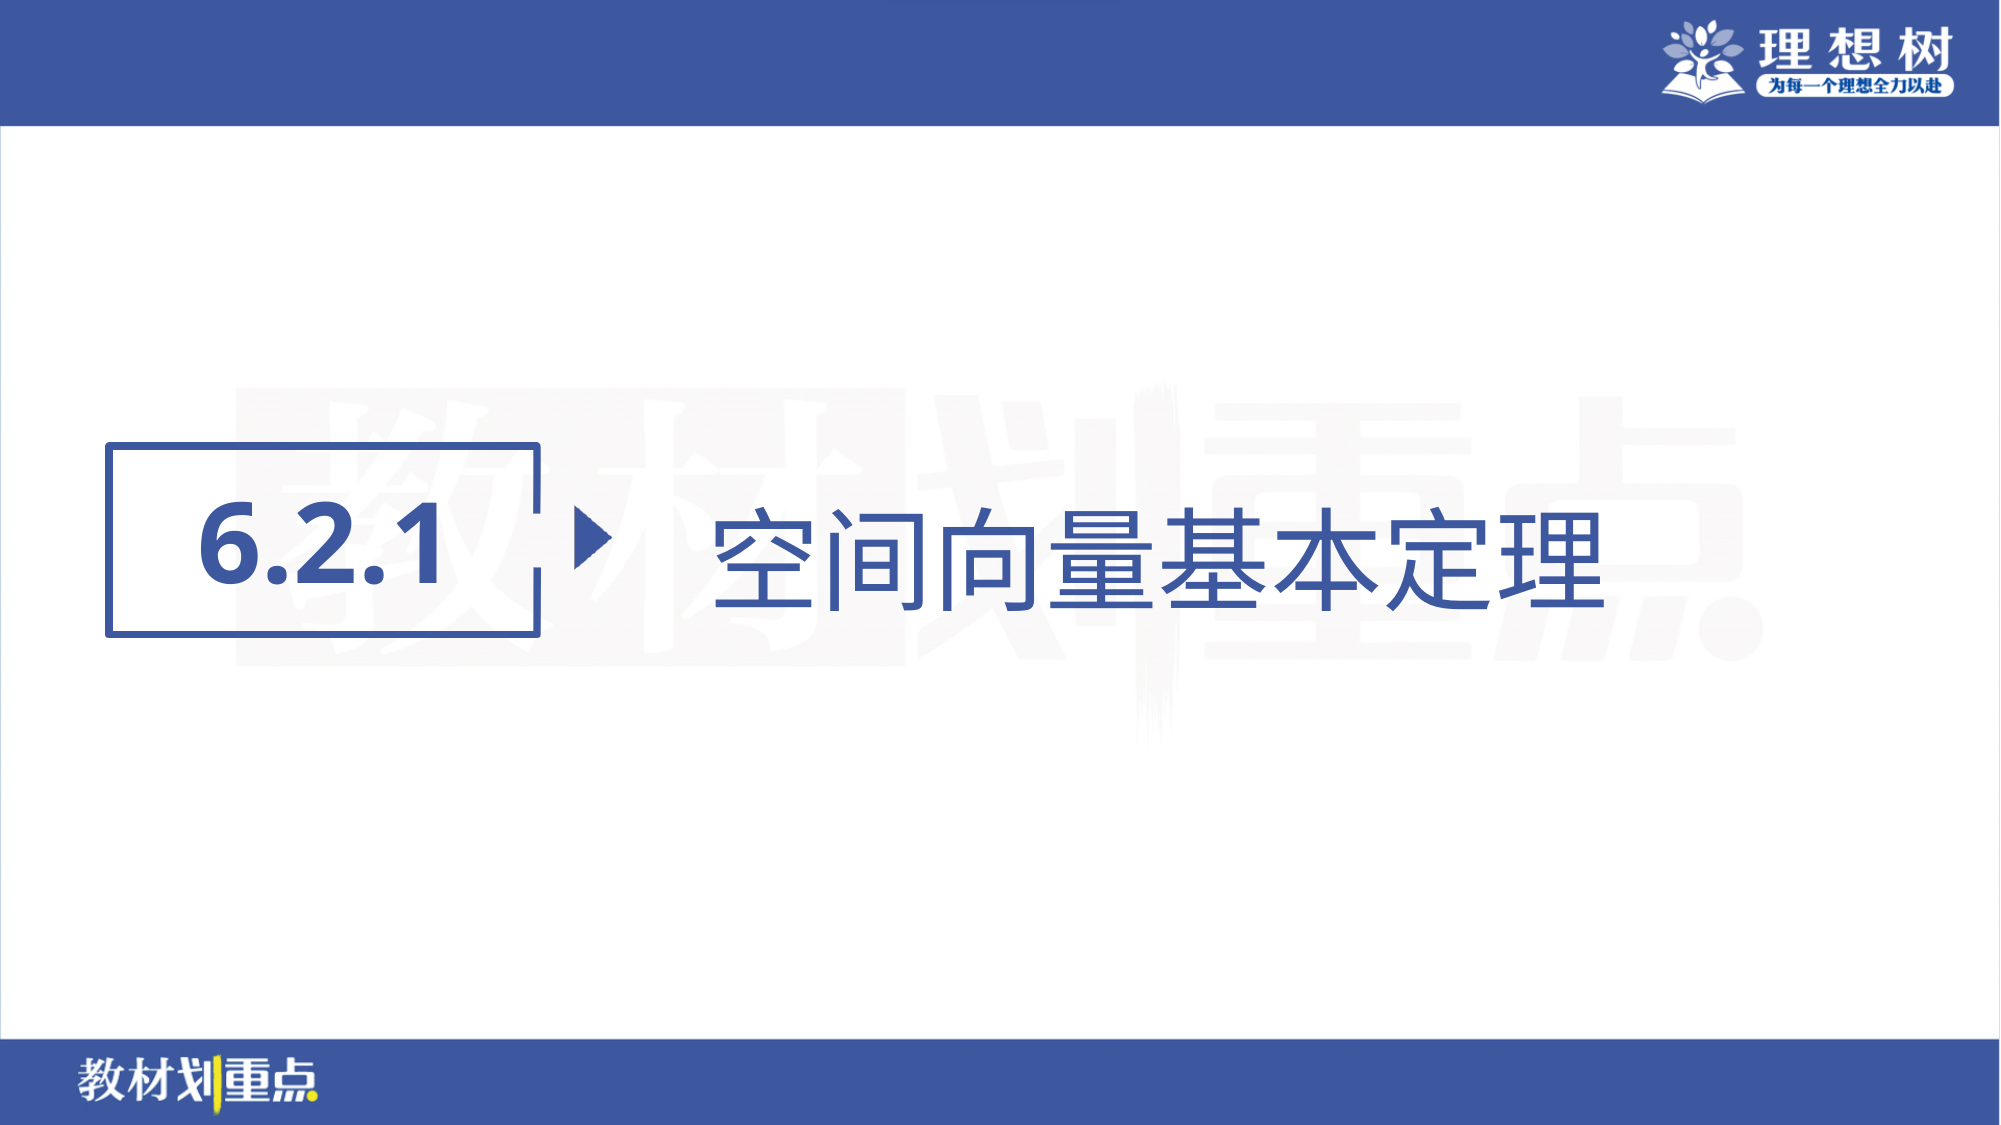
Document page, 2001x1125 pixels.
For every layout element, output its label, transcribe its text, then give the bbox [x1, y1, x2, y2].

text_box 空间向量基本定理 [708, 424, 1967, 635]
picture [0, 0, 2000, 1125]
